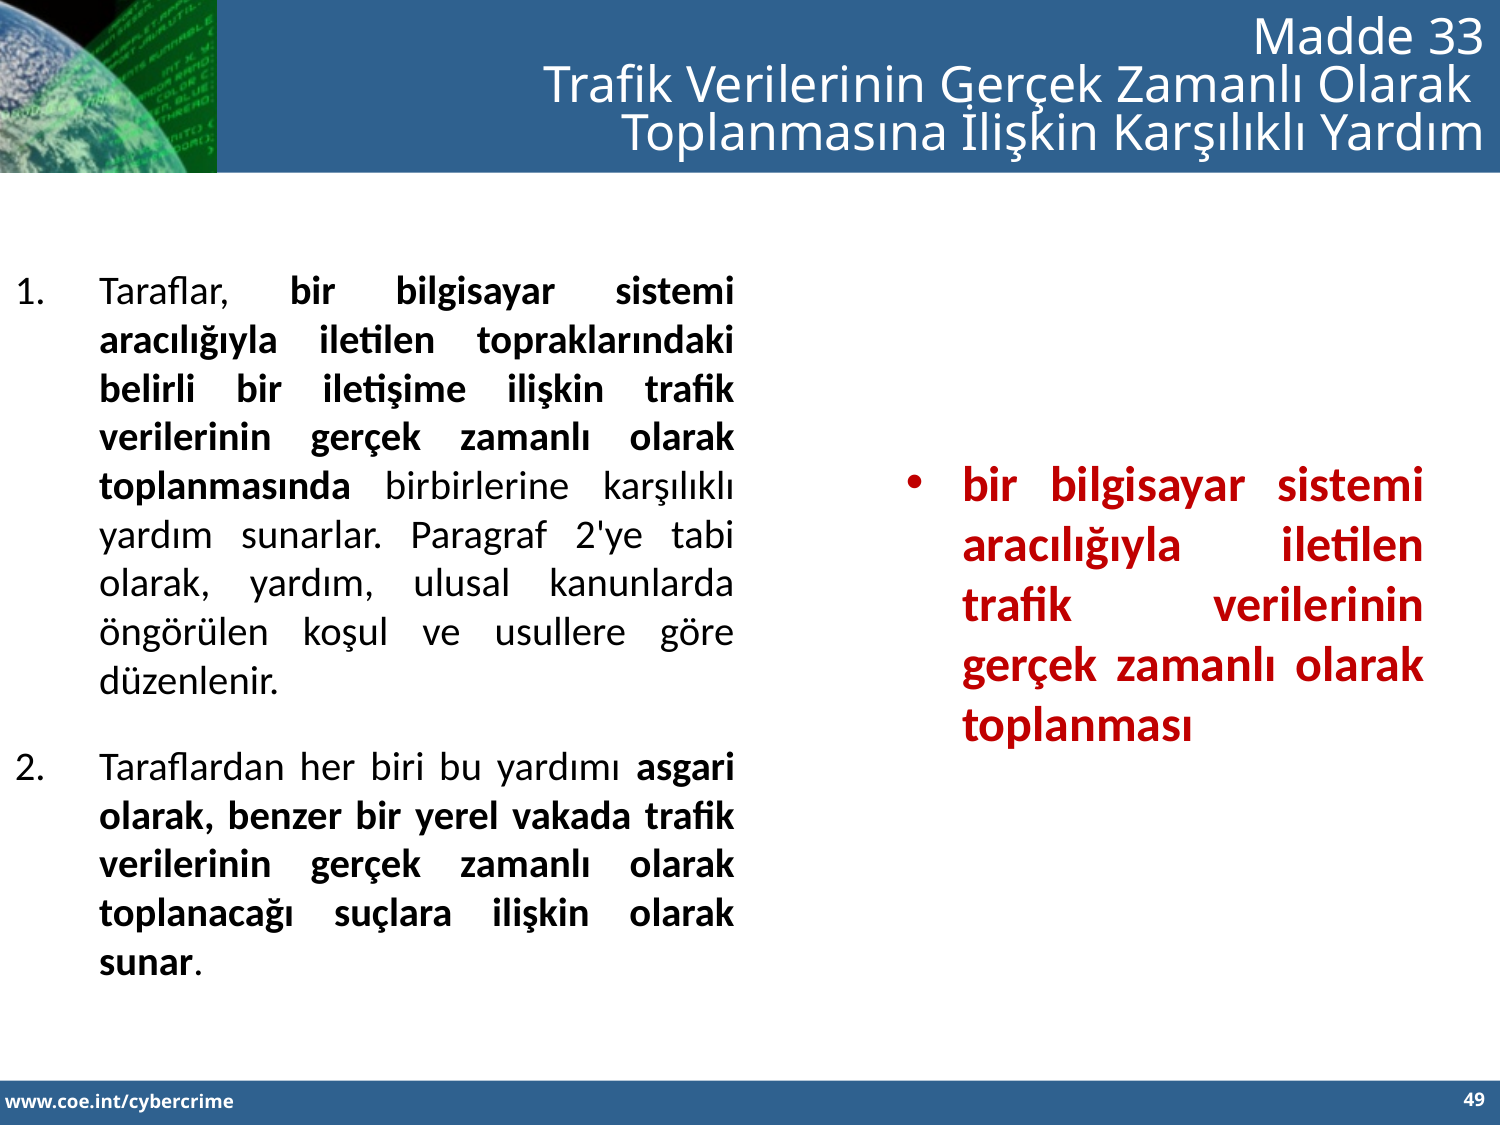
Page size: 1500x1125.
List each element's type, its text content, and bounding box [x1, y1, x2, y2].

slide_number 49 [1149, 1079, 1500, 1125]
picture [0, 1, 217, 173]
text_box Taraflar, bir bilgisayar sistemi aracılığıyla iletilen topraklarındaki belirli bir iletişime ilişkin trafik verilerinin gerçek zamanlı olarak toplanmasında birbirlerine karşılıklı yardım sunarlar. Paragraf 2'ye tabi olarak, yardım, ulusal kanunlarda öngörülen koşul ve usullere göre düzenlenir. Taraflardan her biri bu yardımı asgari olarak, benzer bir yerel vakada trafik verilerinin gerçek zamanlı olarak toplanacağı suçlara ilişkin olarak sunar. [0, 256, 750, 991]
text_box Madde 33 Trafik Verilerinin Gerçek Zamanlı Olarak Toplanmasına İlişkin Karşılıklı Yardım [311, 12, 1500, 165]
text_box bir bilgisayar sistemi aracılığıyla iletilen trafik verilerinin gerçek zamanlı olarak toplanması [891, 443, 1440, 759]
